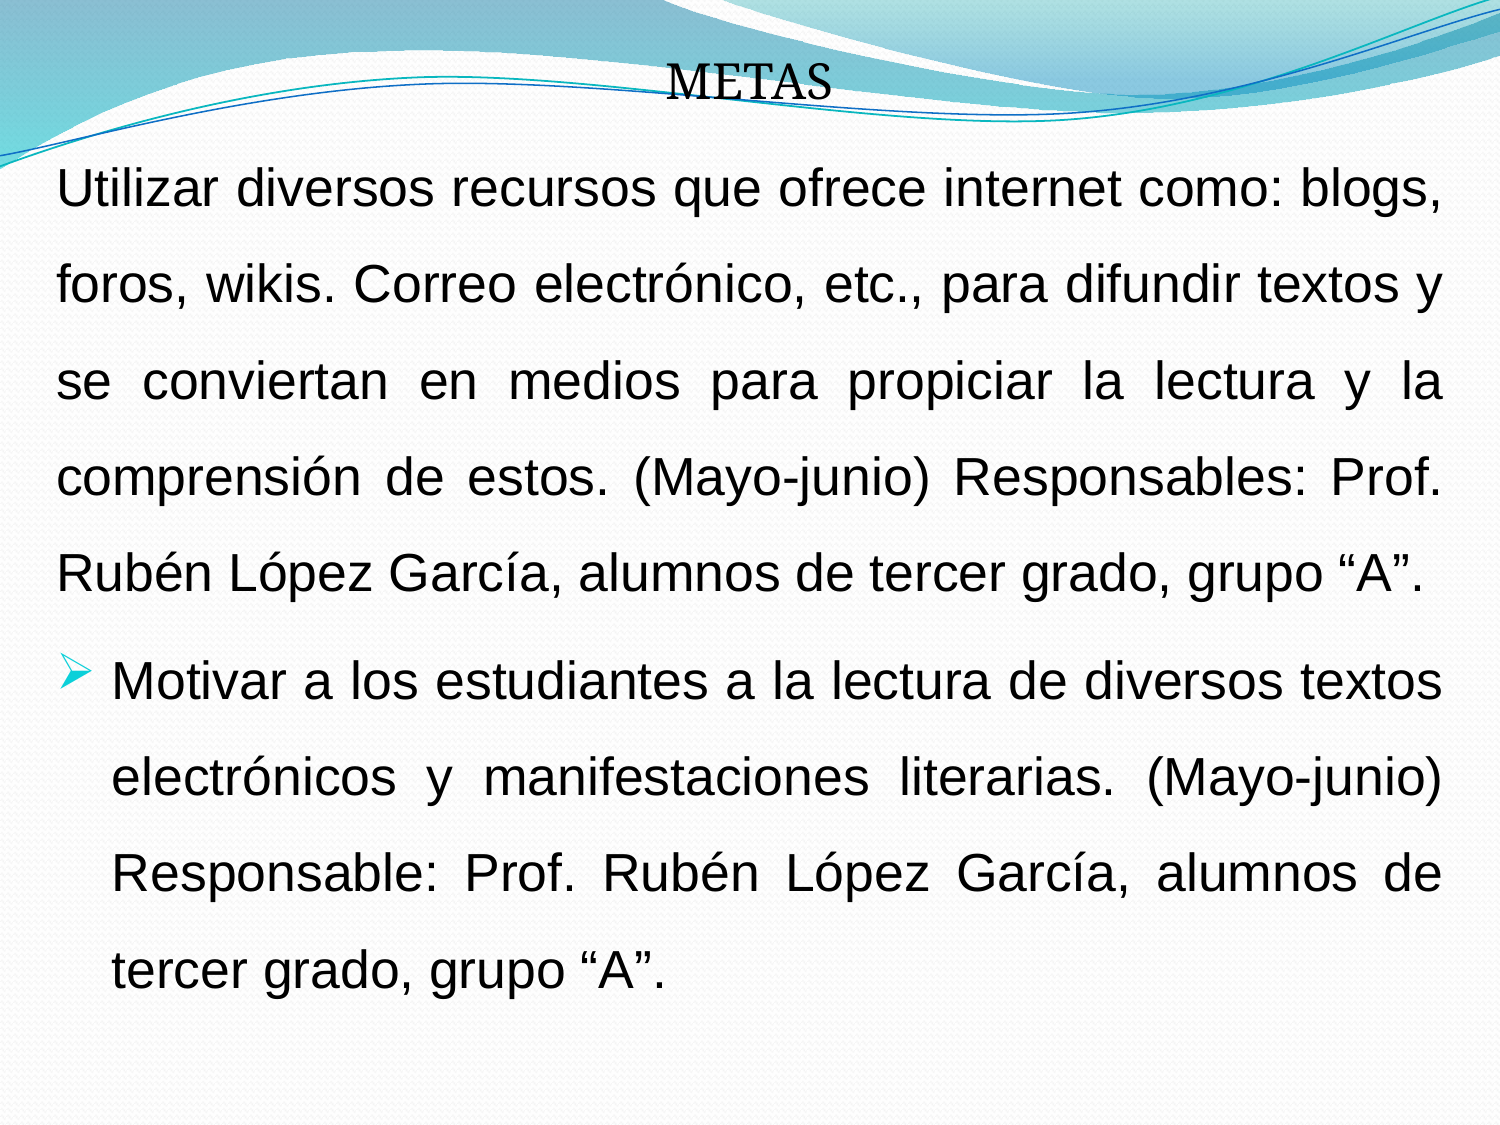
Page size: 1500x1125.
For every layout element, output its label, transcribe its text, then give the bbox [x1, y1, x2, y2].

list METAS Utilizar diversos recursos que ofrece internet como: blogs, foros, wikis. Correo electrónico, etc., para difundir textos y se conviertan en medios para propiciar la lectura y la comprensión de estos. (Mayo-junio) Responsables: Prof. Rubén López García, alumnos de tercer grado, grupo “A”. Motivar a los estudiantes a la lectura de diversos textos electrónicos y manifestaciones literarias. (Mayo-junio) Responsable: Prof. Rubén López García, alumnos de tercer grado, grupo “A”. [41, 42, 1459, 1093]
